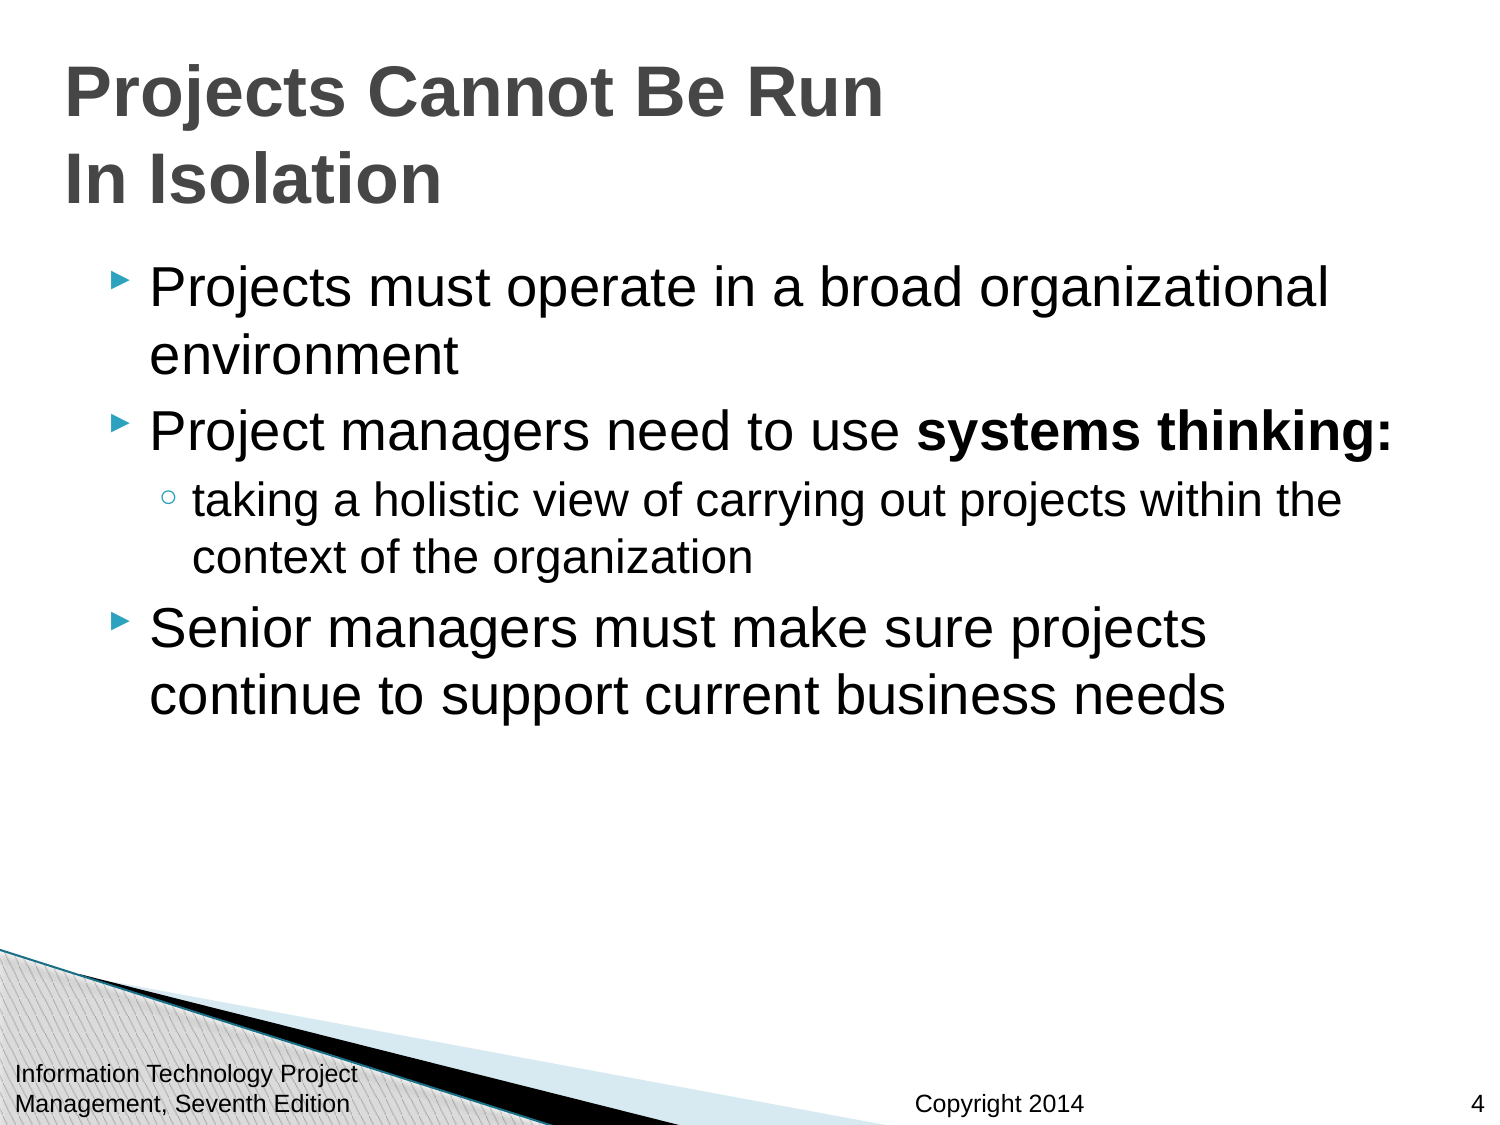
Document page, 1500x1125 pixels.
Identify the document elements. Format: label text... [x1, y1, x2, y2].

slide_number 4 [1408, 1065, 1500, 1125]
footer Information Technology Project Management, Seventh Edition [0, 1065, 425, 1125]
title Projects Cannot Be Run In Isolation [50, 37, 1500, 225]
list Projects must operate in a broad organizational environment Project managers need to use systems thinking: taking a holistic view of carrying out projects within the context of the organization Senior managers must make sure projects continue to support current business needs [74, 242, 1426, 986]
